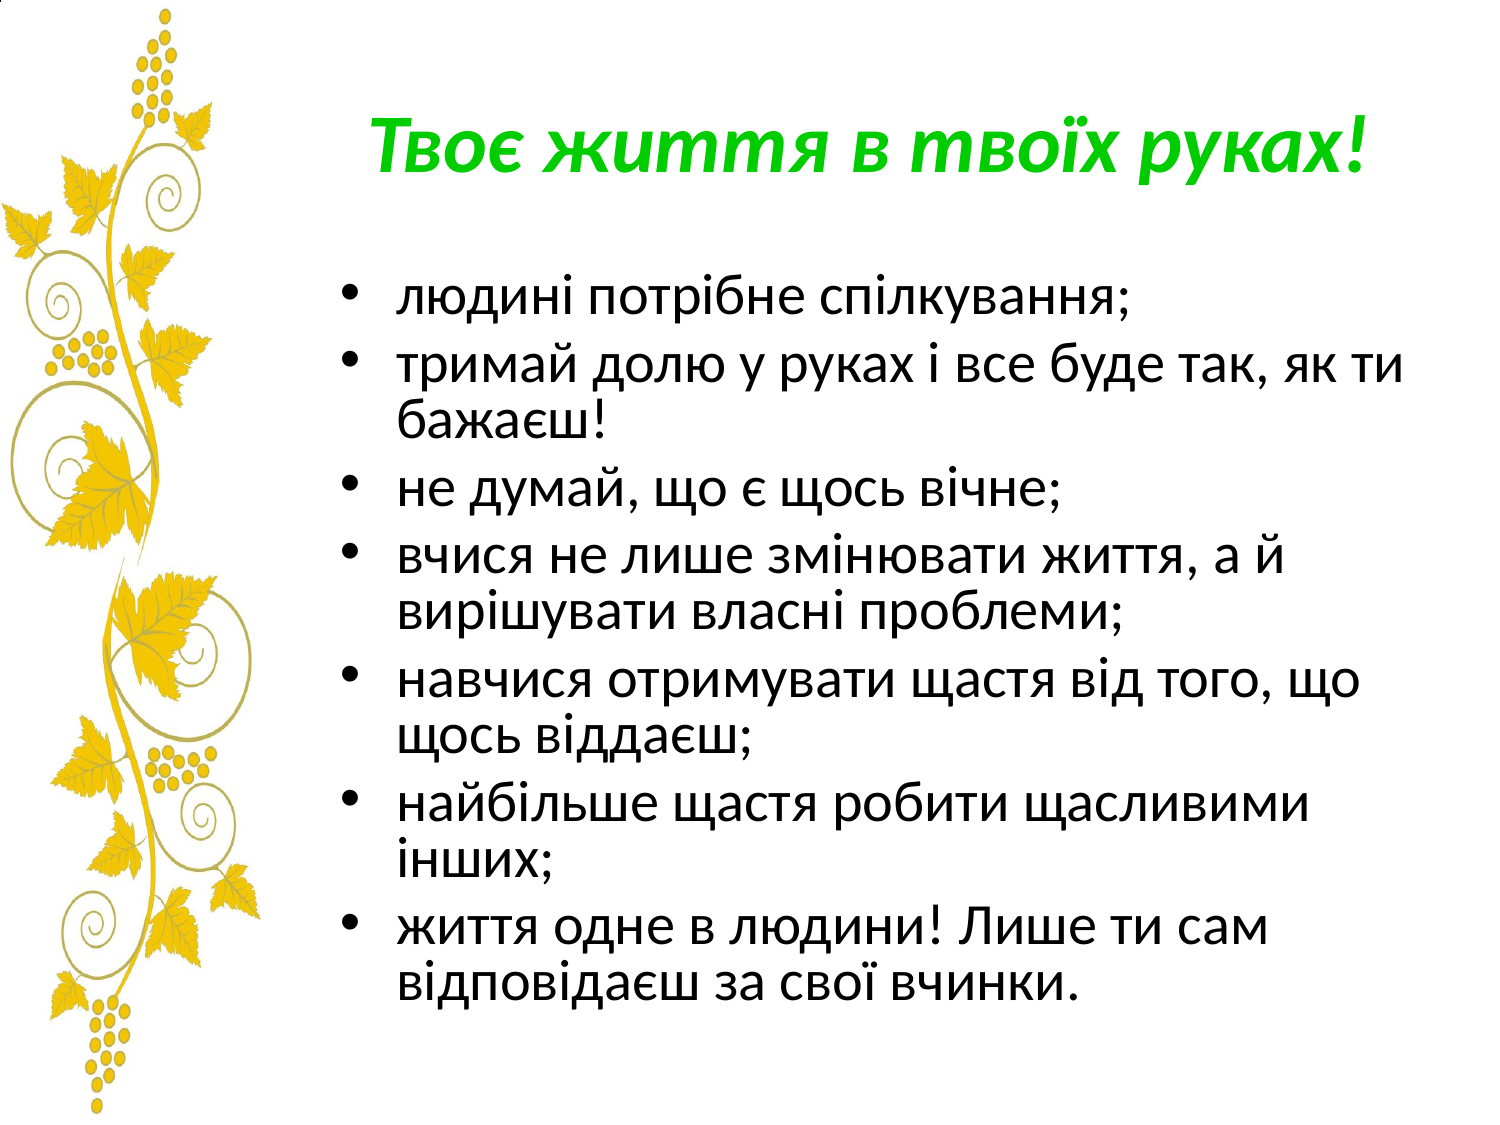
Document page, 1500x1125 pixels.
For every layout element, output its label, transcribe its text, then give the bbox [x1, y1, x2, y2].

list людині потрібне спілкування; тримай долю у руках і все буде так, як ти бажаєш! не думай, що є щось вічне; вчися не лише змінювати життя, а й вирішувати власні проблеми; навчися отримувати щастя від того, що щось віддаєш; найбільше щастя робити щасливими інших; життя одне в людини! Лише ти сам відповідаєш за свої вчинки. [324, 262, 1425, 1047]
title Твоє життя в твоїх руках! [312, 45, 1425, 233]
picture [0, 0, 266, 1125]
